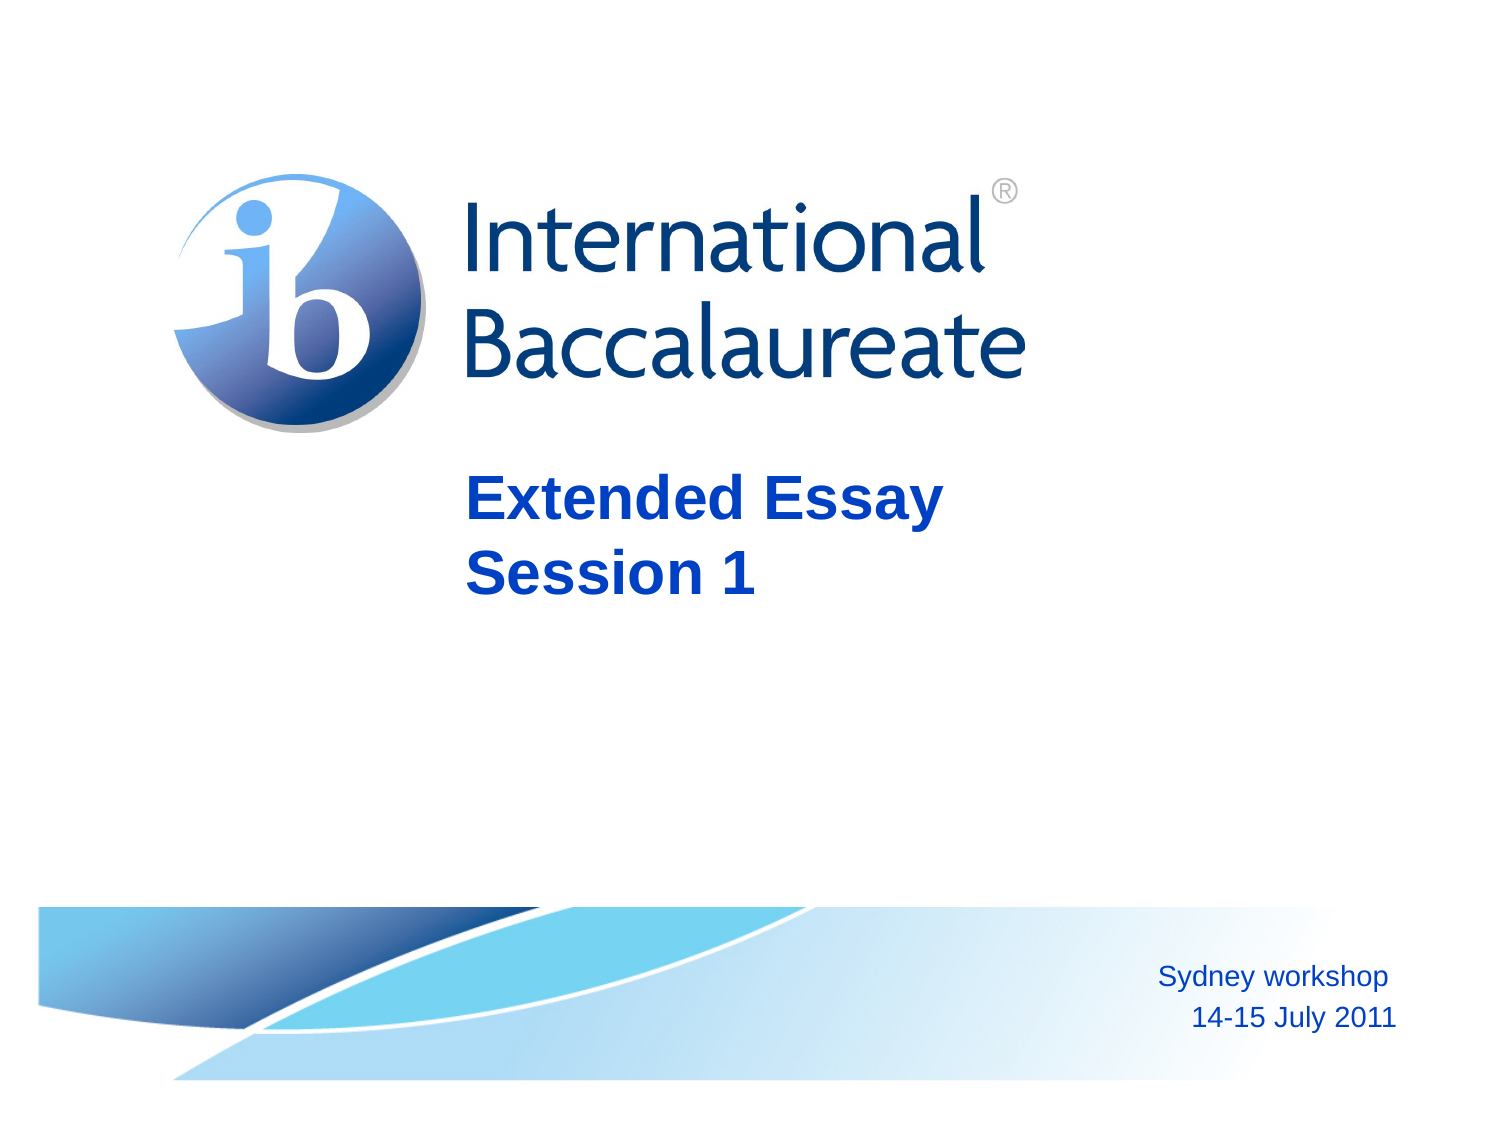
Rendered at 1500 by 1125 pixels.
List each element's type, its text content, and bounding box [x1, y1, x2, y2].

title Extended Essay Session 1 [450, 450, 1188, 813]
picture [37, 907, 1463, 1091]
subtitle Sydney workshop 14-15 July 2011 [750, 950, 1413, 1025]
picture [174, 174, 1025, 433]
